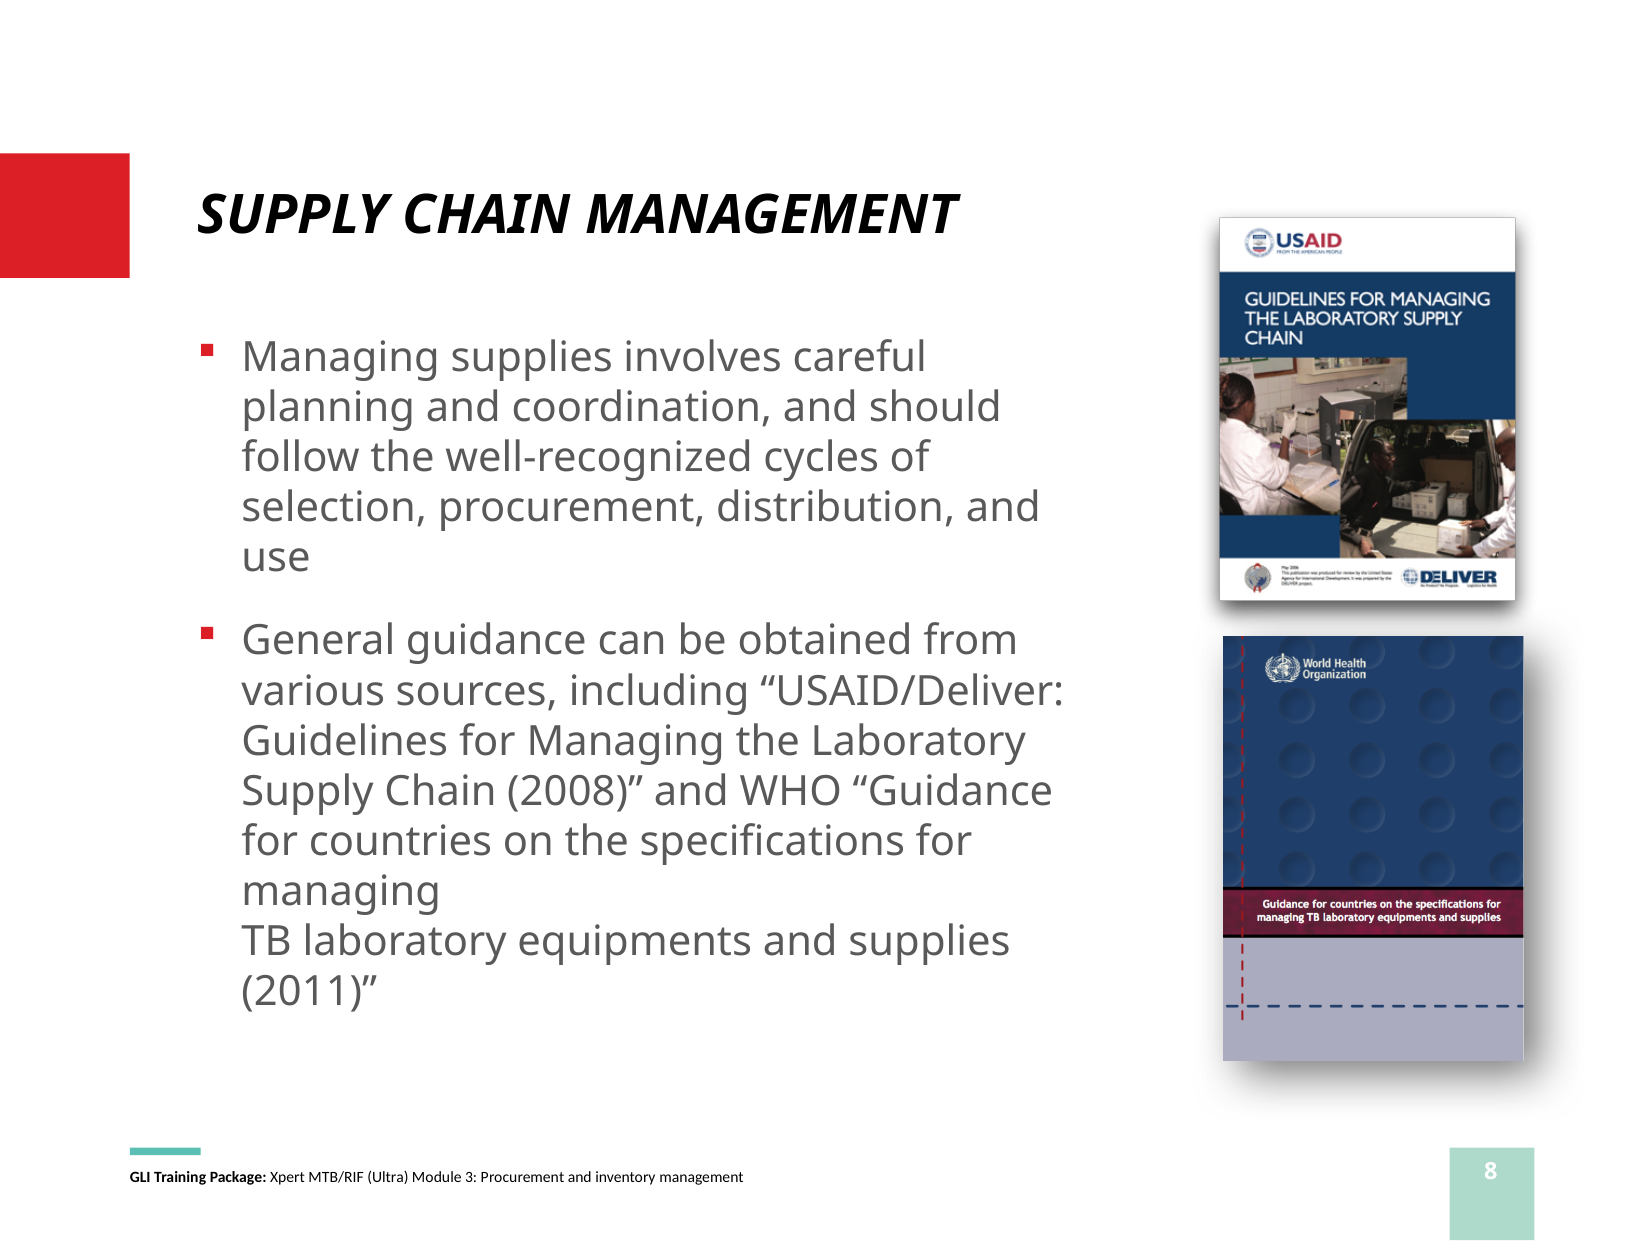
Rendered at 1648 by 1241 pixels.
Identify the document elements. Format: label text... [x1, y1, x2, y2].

title SUPPLY CHAIN MANAGEMENT [197, 153, 1450, 278]
picture [1198, 207, 1537, 633]
picture [1223, 636, 1524, 1061]
list Managing supplies involves careful planning and coordination, and should follow the well-recognized cycles of selection, procurement, distribution, and use General guidance can be obtained from various sources, including “USAID/Deliver: Guidelines for Managing the Laboratory Supply Chain (2008)” and WHO “Guidance for countries on the specifications for managing TB laboratory equipments and supplies (2011)” [197, 330, 1112, 1087]
